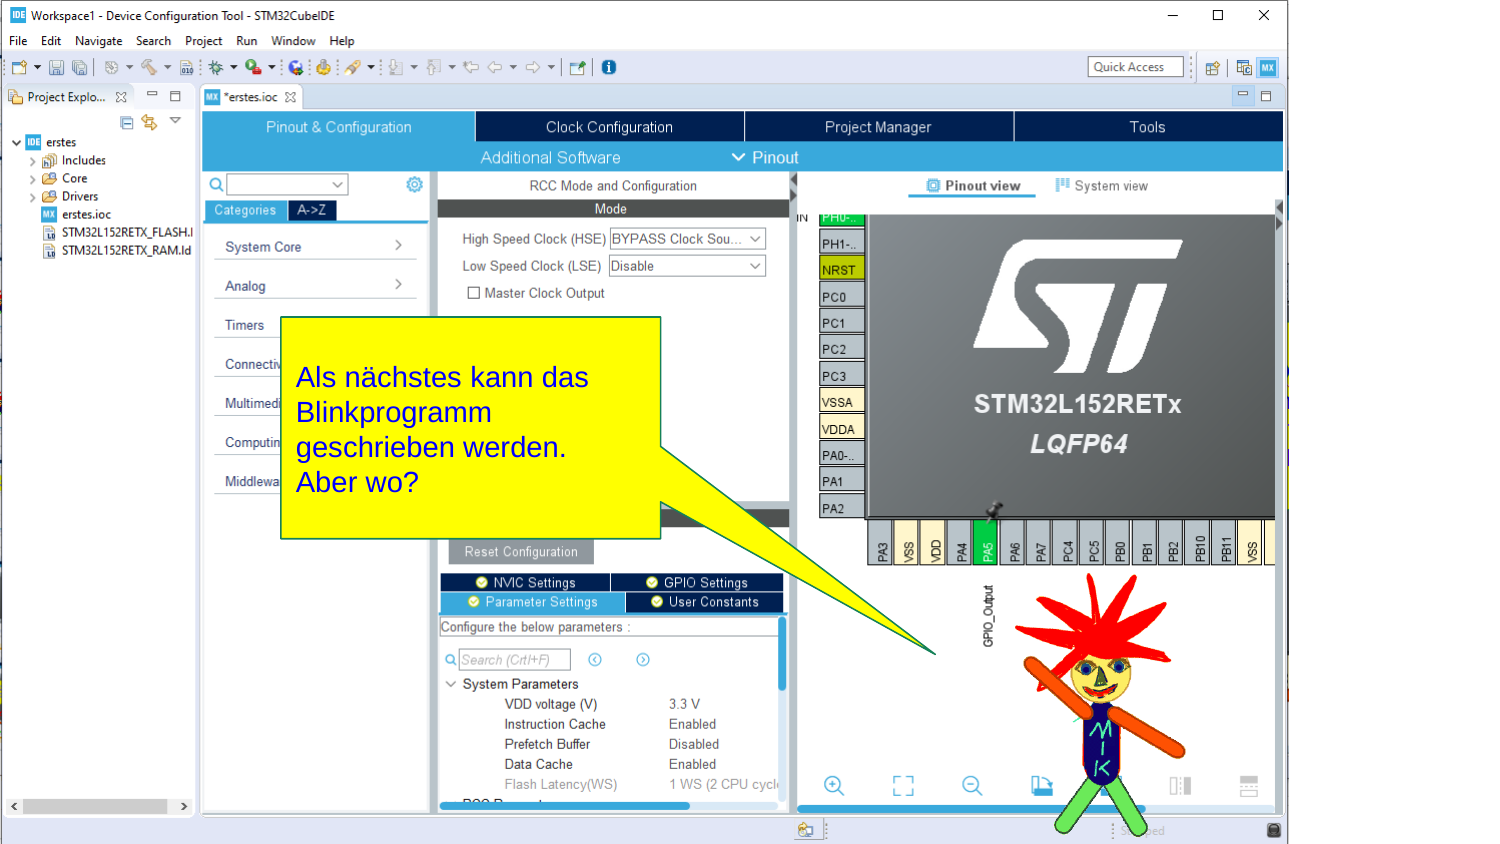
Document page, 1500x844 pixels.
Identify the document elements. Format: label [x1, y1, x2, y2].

picture [0, 0, 1289, 844]
